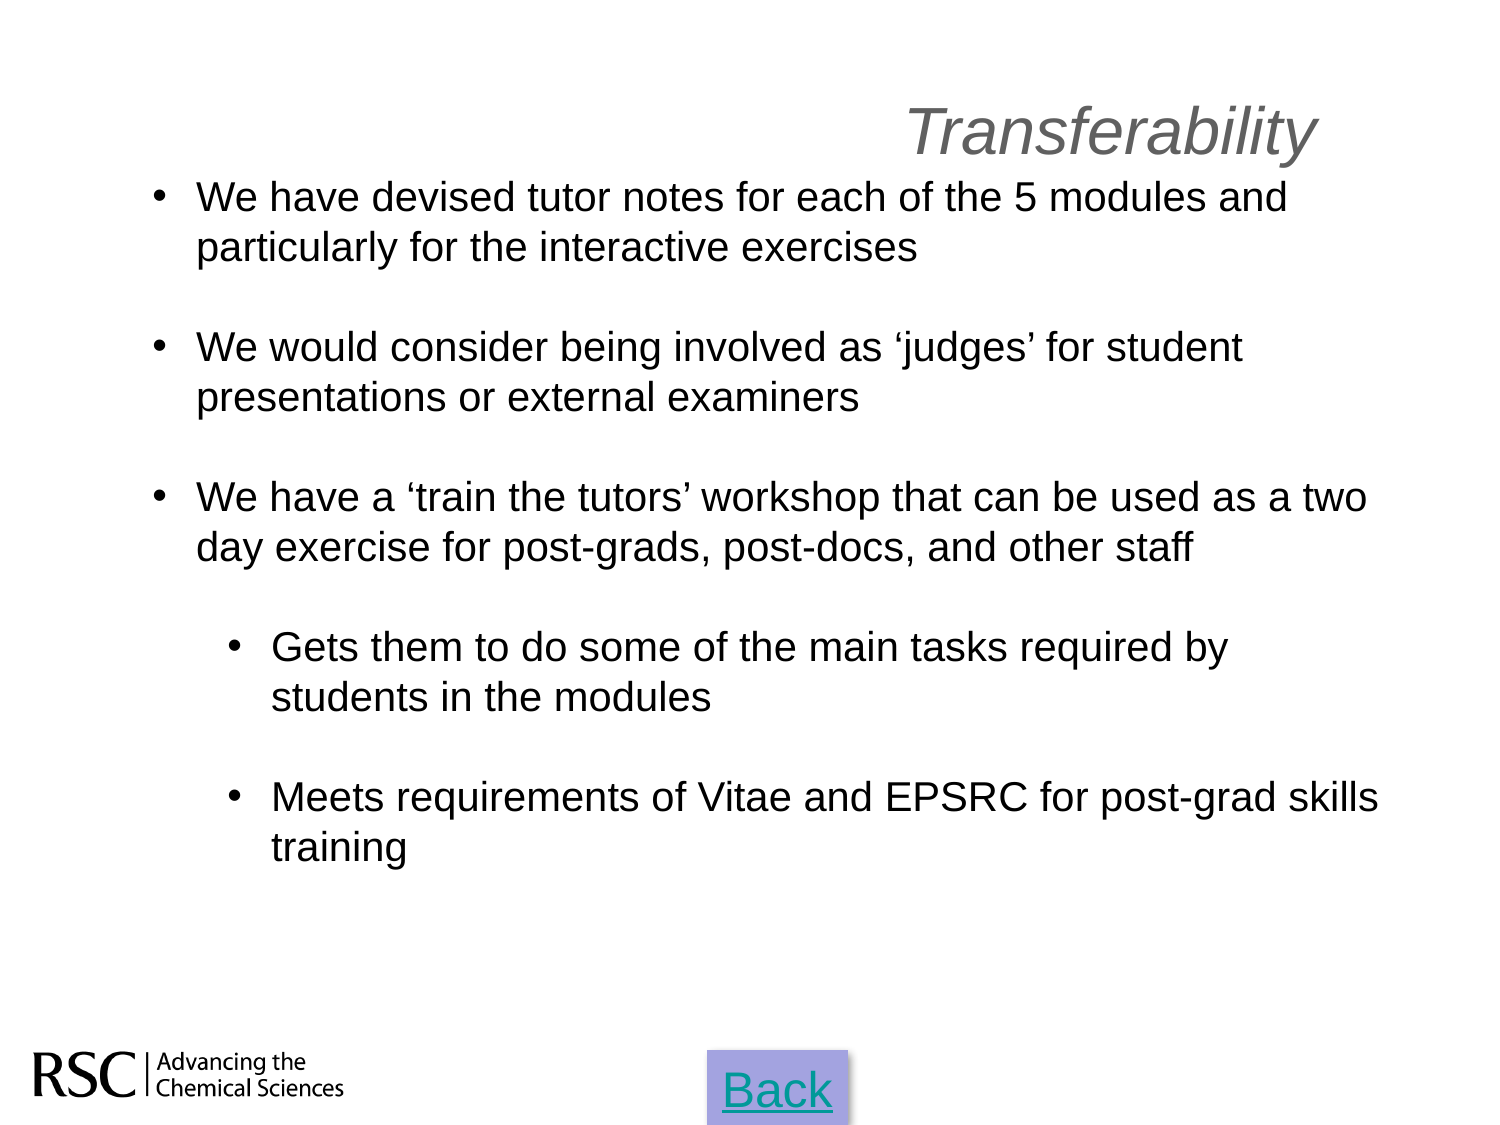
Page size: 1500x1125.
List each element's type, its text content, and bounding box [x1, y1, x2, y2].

text_box We have devised tutor notes for each of the 5 modules and particularly for the interactive exercises We would consider being involved as ‘judges’ for student presentations or external examiners We have a ‘train the tutors’ workshop that can be used as a two day exercise for post-grads, post-docs, and other staff Gets them to do some of the main tasks required by students in the modules Meets requirements of Vitae and EPSRC for post-grad skills training [137, 162, 1404, 938]
text_box Back [707, 1050, 848, 1125]
title Transferability [0, 62, 1333, 176]
